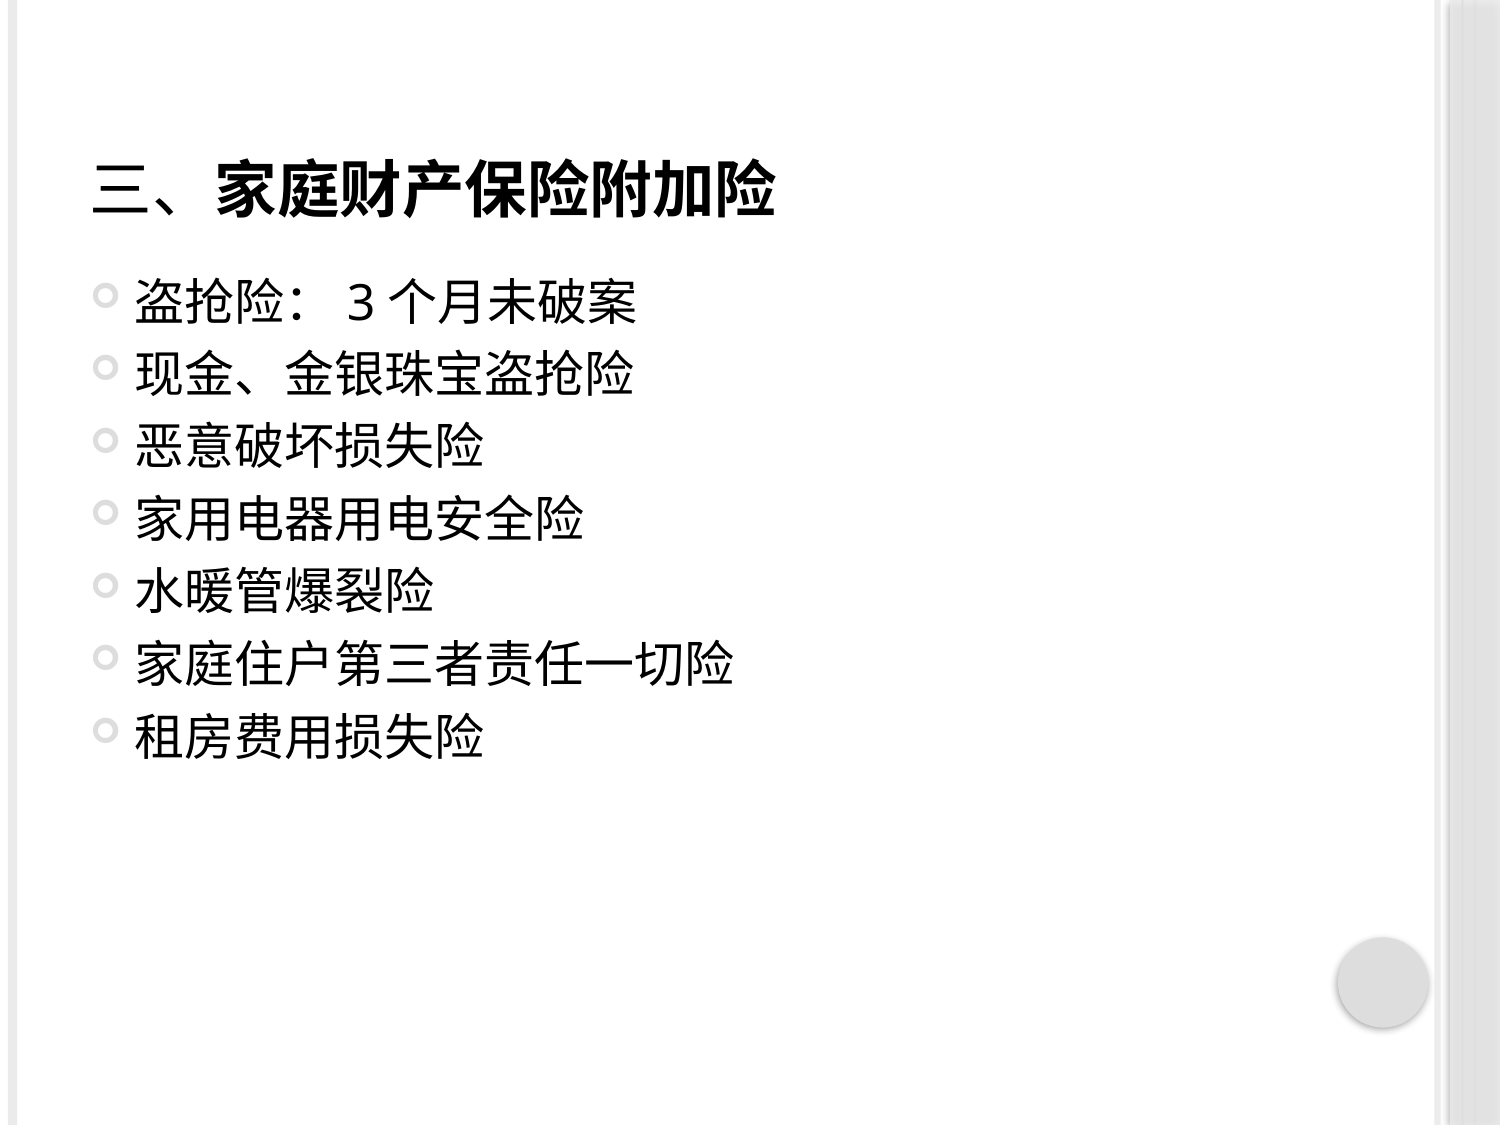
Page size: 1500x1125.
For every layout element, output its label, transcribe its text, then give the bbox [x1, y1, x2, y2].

title 三、家庭财产保险附加险 [75, 45, 1300, 233]
list 盗抢险：3个月未破案 现金、金银珠宝盗抢险 恶意破坏损失险 家用电器用电安全险 水暖管爆裂险 家庭住户第三者责任一切险 租房费用损失险 [74, 262, 1301, 1063]
